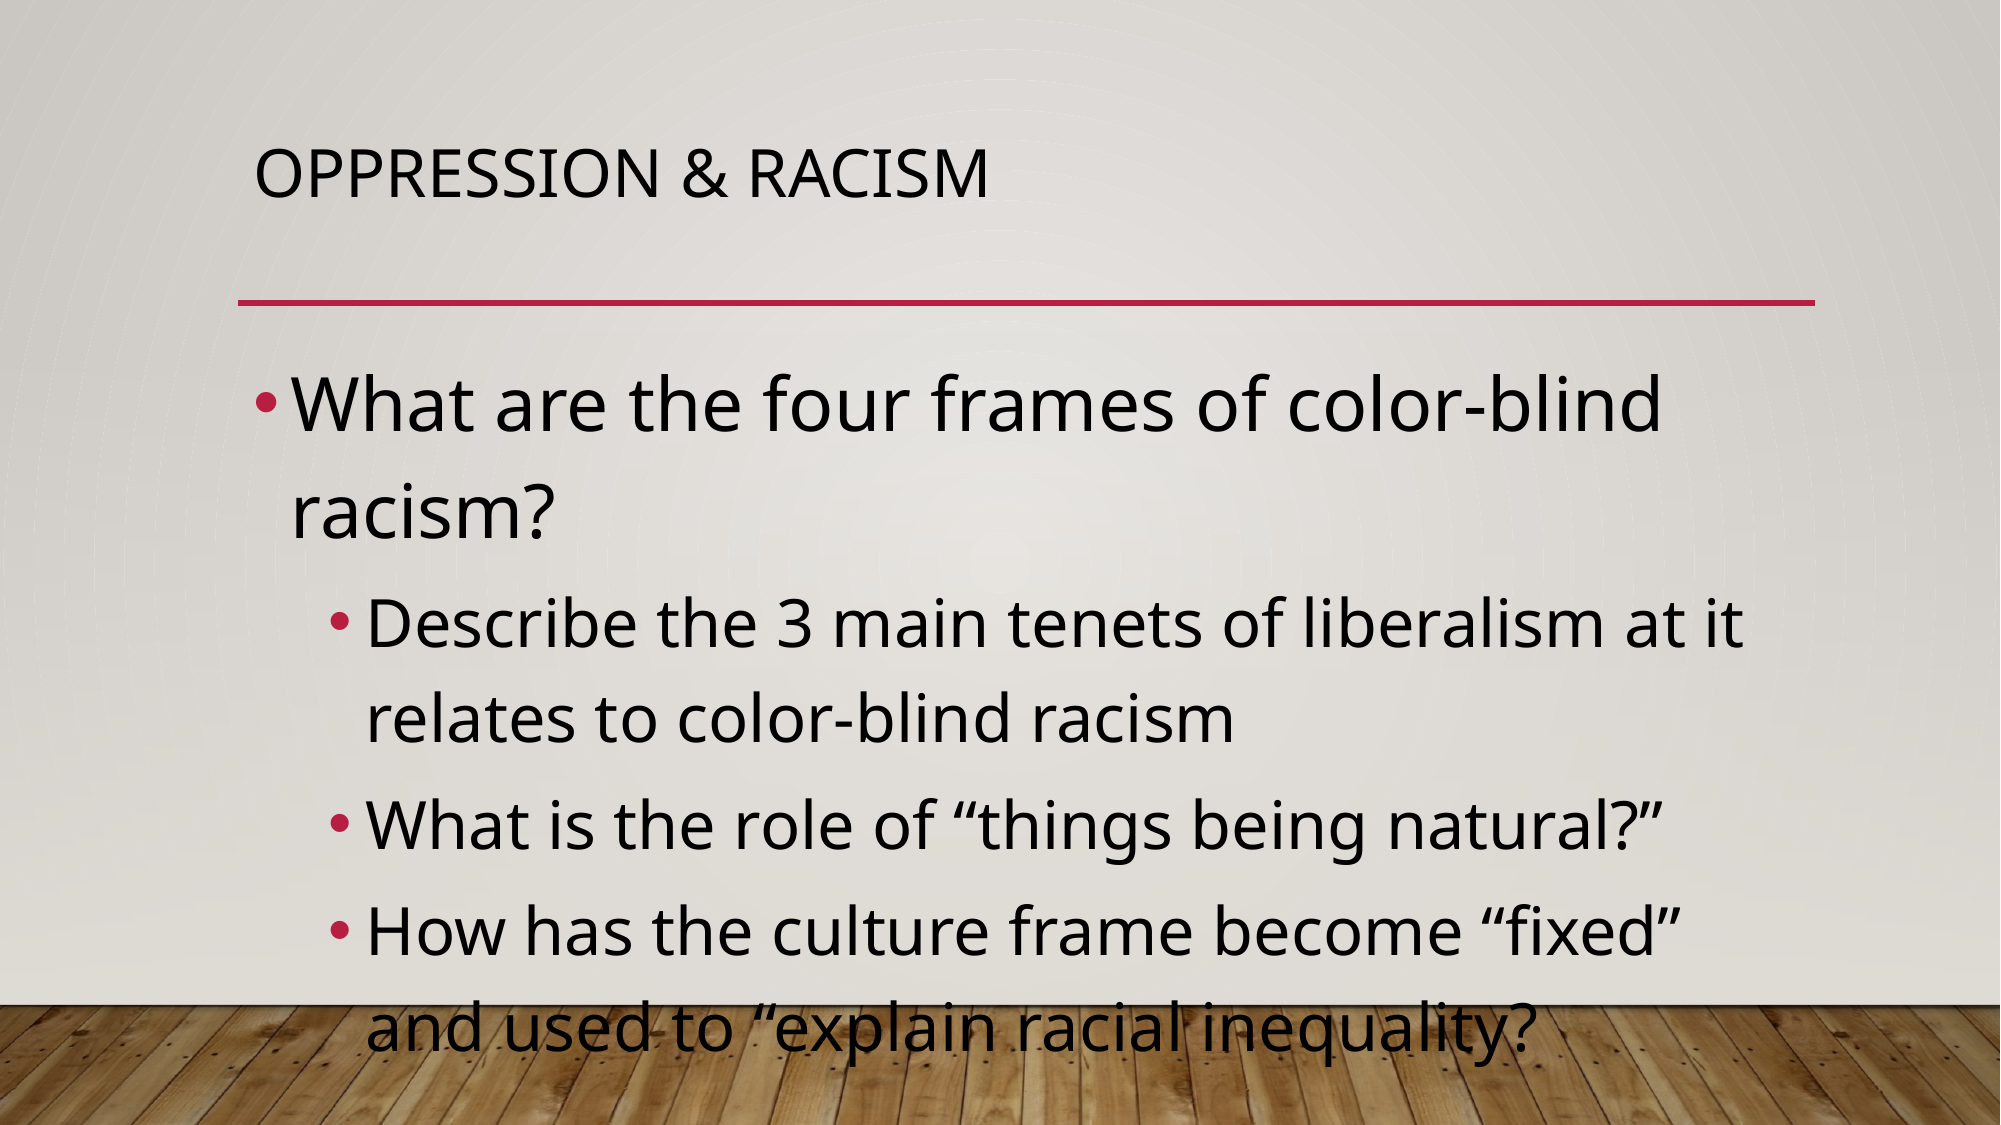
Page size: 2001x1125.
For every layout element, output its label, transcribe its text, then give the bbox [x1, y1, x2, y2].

title Oppression & Racism [238, 131, 1814, 305]
picture [0, 1005, 2000, 1125]
list What are the four frames of color-blind racism? Describe the 3 main tenets of liberalism at it relates to color-blind racism What is the role of “things being natural?” How has the culture frame become “fixed” and used to “explain racial inequality? [238, 330, 1814, 897]
